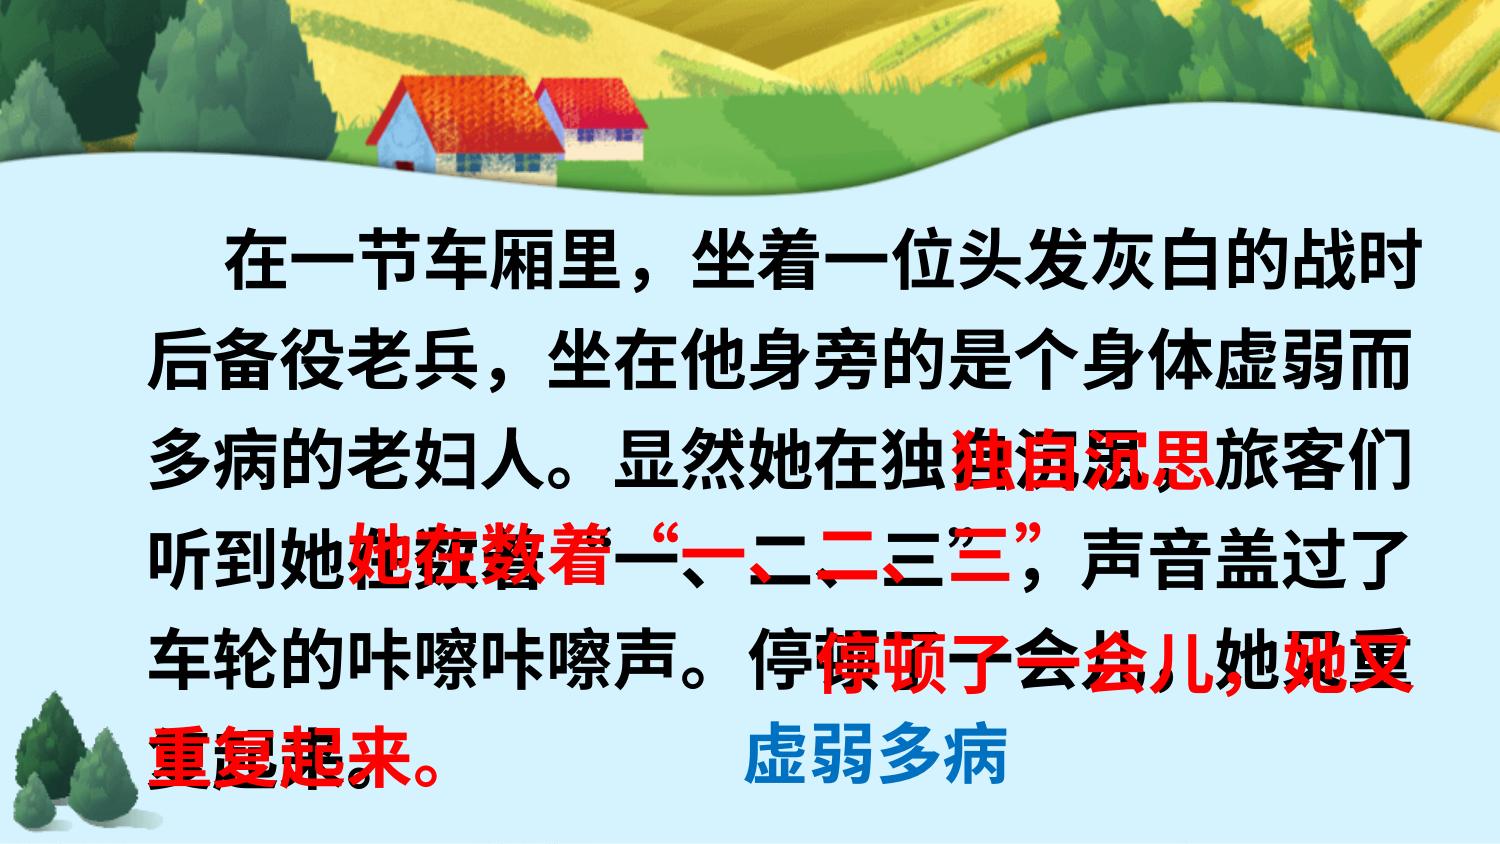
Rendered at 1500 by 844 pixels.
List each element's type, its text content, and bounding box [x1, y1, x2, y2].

text_box 她在数着“一、二、三” [332, 485, 1113, 601]
picture [0, 0, 1500, 436]
picture [0, 664, 179, 844]
text_box 重复起来。 [131, 688, 538, 804]
text_box 独自沉思 [935, 391, 1237, 507]
text_box 虚弱多病 [687, 684, 1065, 800]
text_box 停顿了一会儿，她又 [800, 594, 1467, 709]
text_box 在一节车厢里，坐着一位头发灰白的战时后备役老兵，坐在他身旁的是个身体虚弱而多病的老妇人。显然她在独自沉思，旅客们听到她在数着“一、二、三”，声音盖过了车轮的咔嚓咔嚓声。停顿了一会儿，她又重复起来。 [131, 190, 1450, 805]
